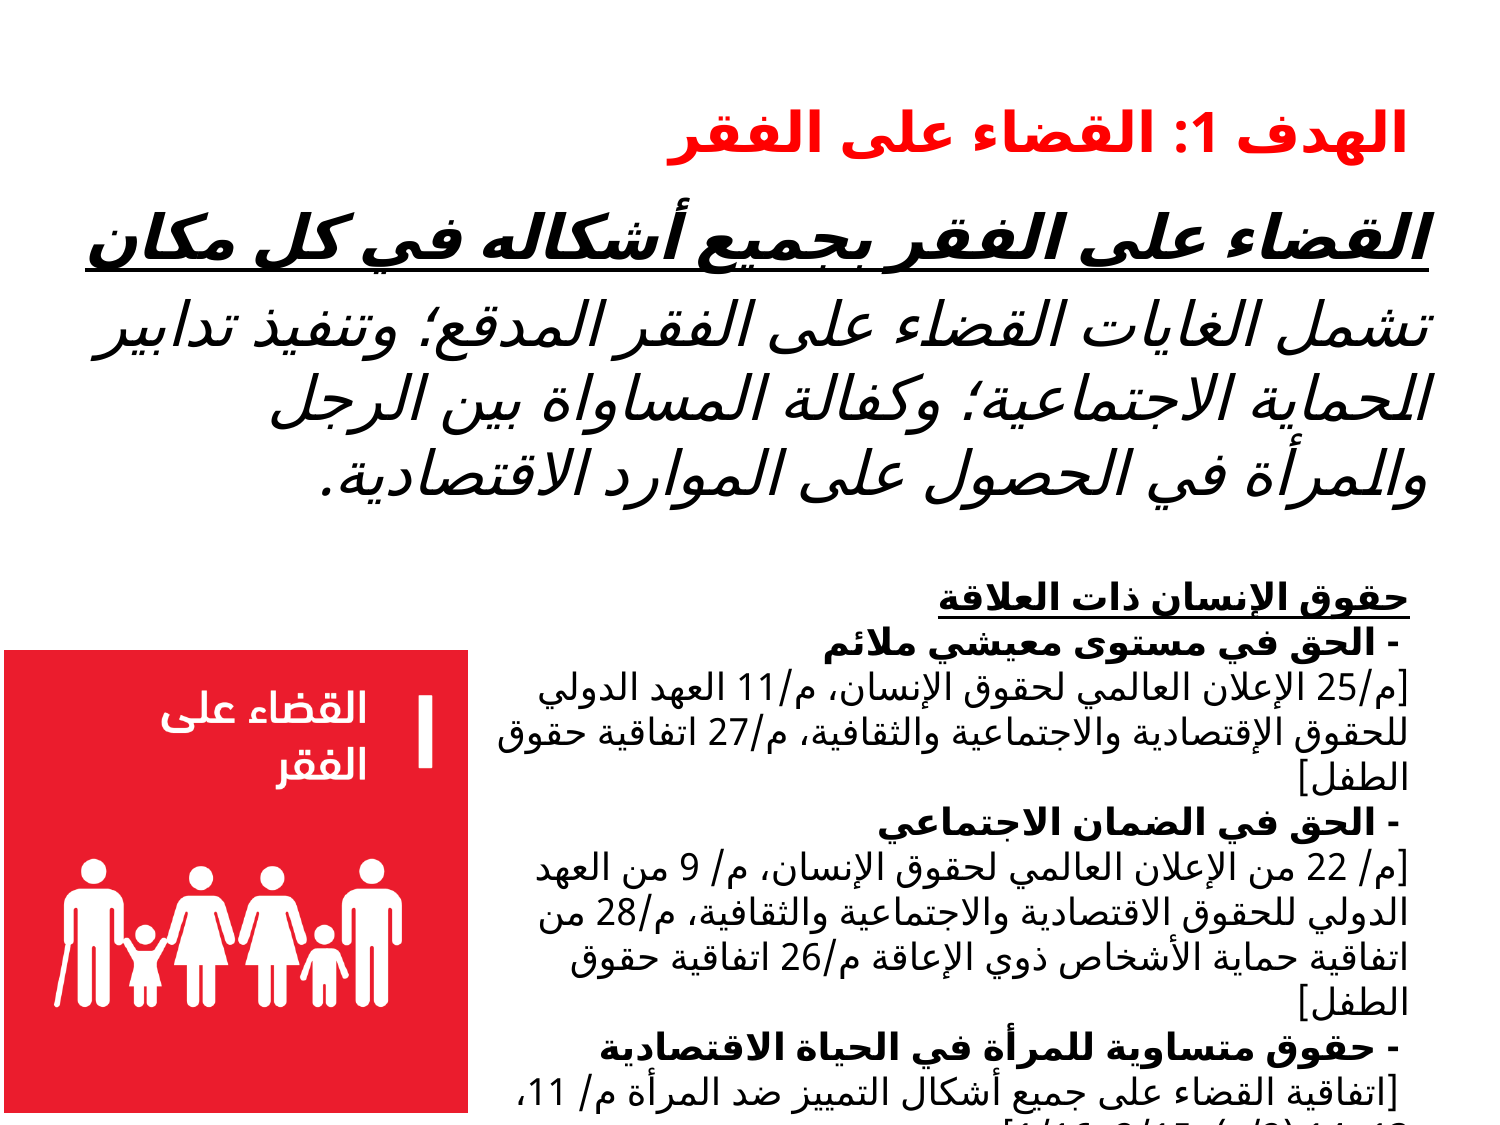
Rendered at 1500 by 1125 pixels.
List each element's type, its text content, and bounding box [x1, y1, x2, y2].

list القضاء على الفقر بجميع أشكاله في كل مكان تشمل الغايات القضاء على الفقر المدقع؛ وتنفيذ تدابير الحماية الاجتماعية؛ وكفالة المساواة بين الرجل والمرأة في الحصول على الموارد الاقتصادية. [56, 190, 1444, 538]
text_box حقوق الإنسان ذات العلاقة - الحق في مستوى معيشي ملائم [م/25 الإعلان العالمي لحقوق الإنسان، م/11 العهد الدولي للحقوق الإقتصادية والاجتماعية والثقافية، م/27 اتفاقية حقوق الطفل] - الحق في الضمان الاجتماعي [م/ 22 من الإعلان العالمي لحقوق الإنسان، م/ 9 من العهد الدولي للحقوق الاقتصادية والاجتماعية والثقافية، م/28 من اتفاقية حماية الأشخاص ذوي الإعاقة م/26 اتفاقية حقوق الطفل] - حقوق متساوية للمرأة في الحياة الاقتصادية [اتفاقية القضاء على جميع أشكال التمييز ضد المرأة م/ 11، 13، 14 (2/ز)، 2/15، 1/16] [462, 565, 1425, 1125]
title الهدف 1: القضاء على الفقر [75, 87, 1425, 190]
picture [4, 650, 468, 1114]
